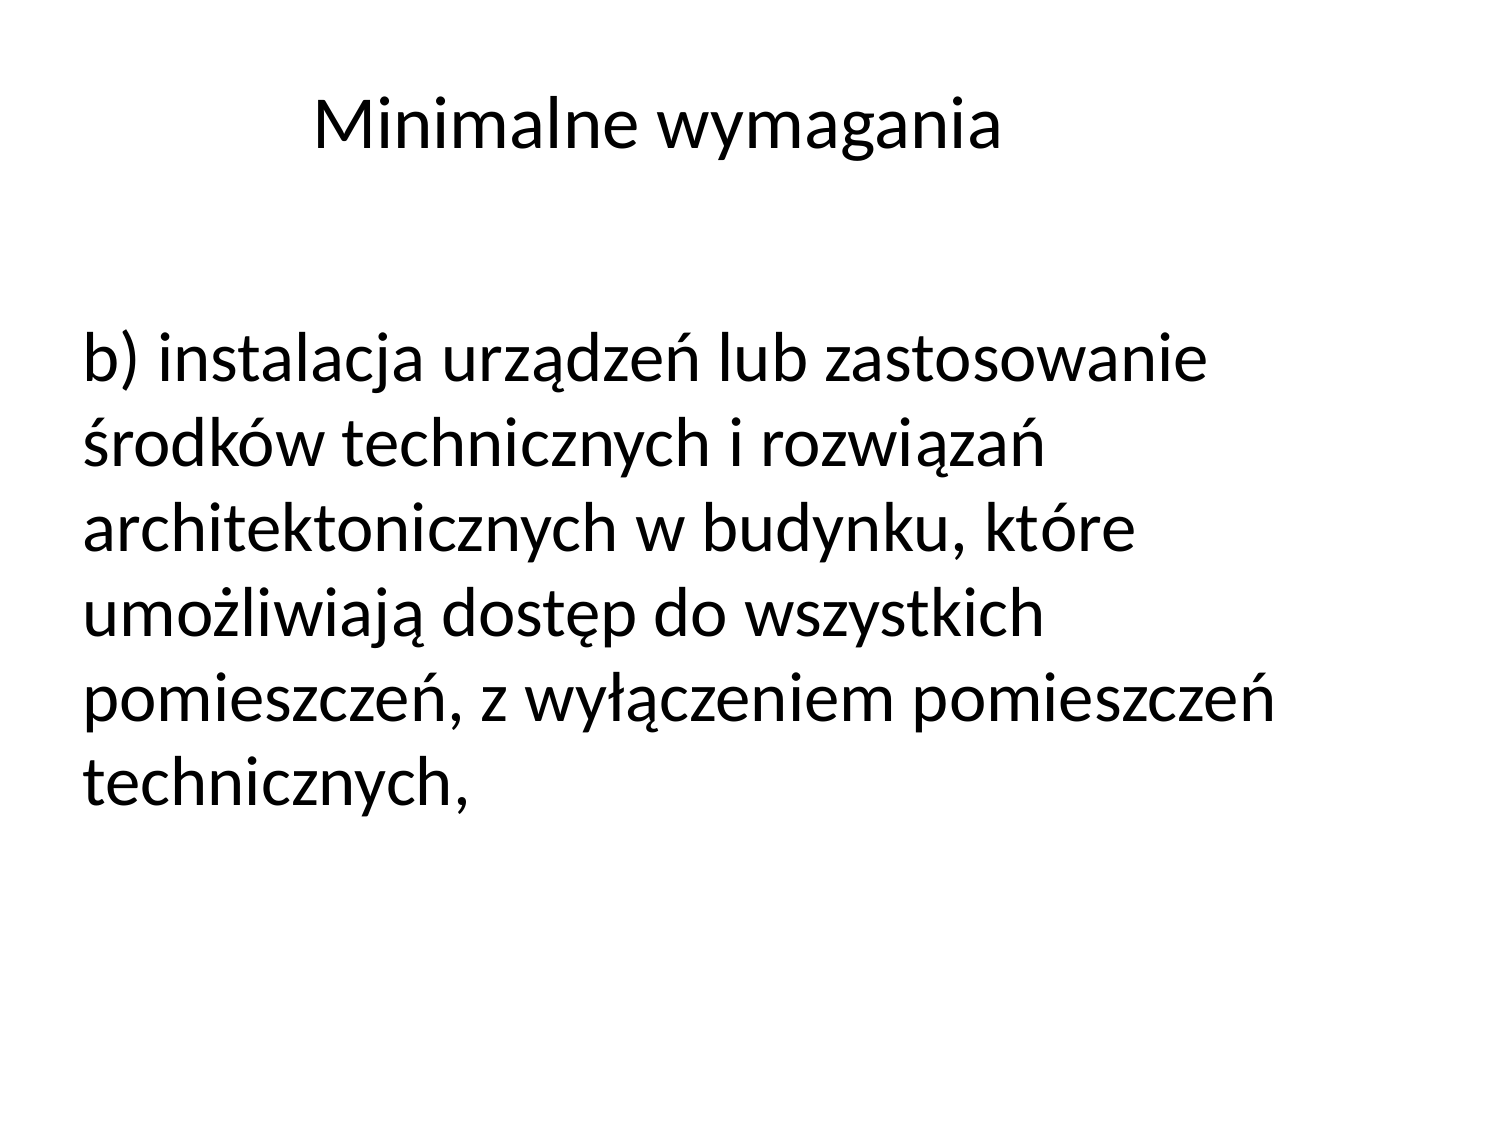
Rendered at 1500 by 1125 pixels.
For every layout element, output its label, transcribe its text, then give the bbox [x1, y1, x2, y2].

title Minimalne wymagania [303, 52, 1500, 185]
list b) instalacja urządzeń lub zastosowanie środków technicznych i rozwiązań architektonicznych w budynku, które umożliwiają dostęp do wszystkich pomieszczeń, z wyłączeniem pomieszczeń technicznych, [74, 302, 1426, 1111]
